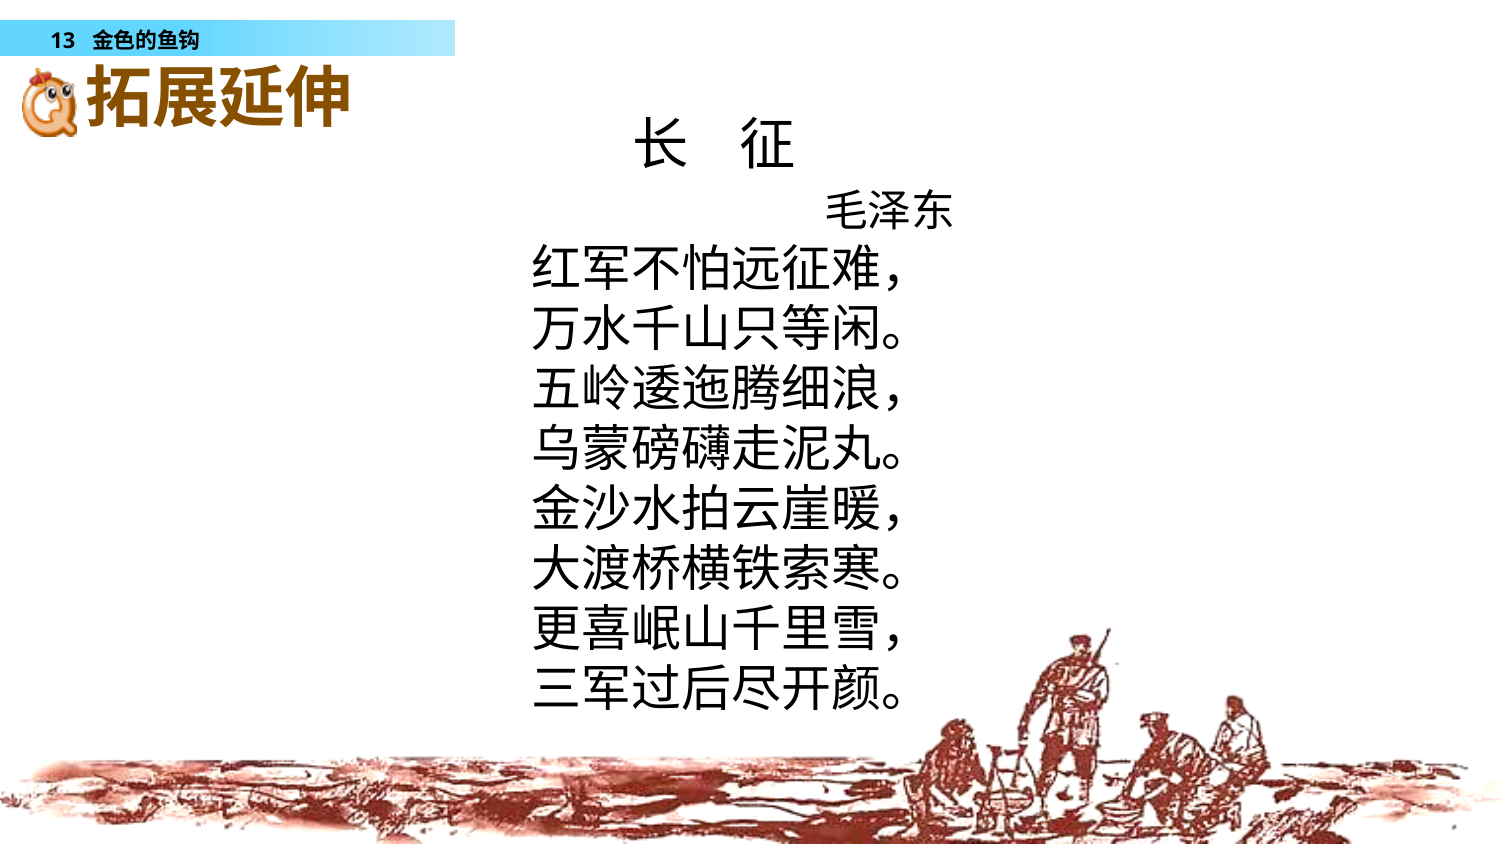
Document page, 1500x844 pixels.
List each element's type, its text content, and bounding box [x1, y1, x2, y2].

text_box 拓展延伸 [76, 50, 372, 139]
picture [22, 68, 77, 137]
text_box 长 征 毛泽东 红军不怕远征难， 万水千山只等闲。 五岭逶迤腾细浪， 乌蒙磅礴走泥丸。 金沙水拍云崖暖， 大渡桥横铁索寒。 更喜岷山千里雪， 三军过后尽开颜。 [519, 102, 1016, 722]
